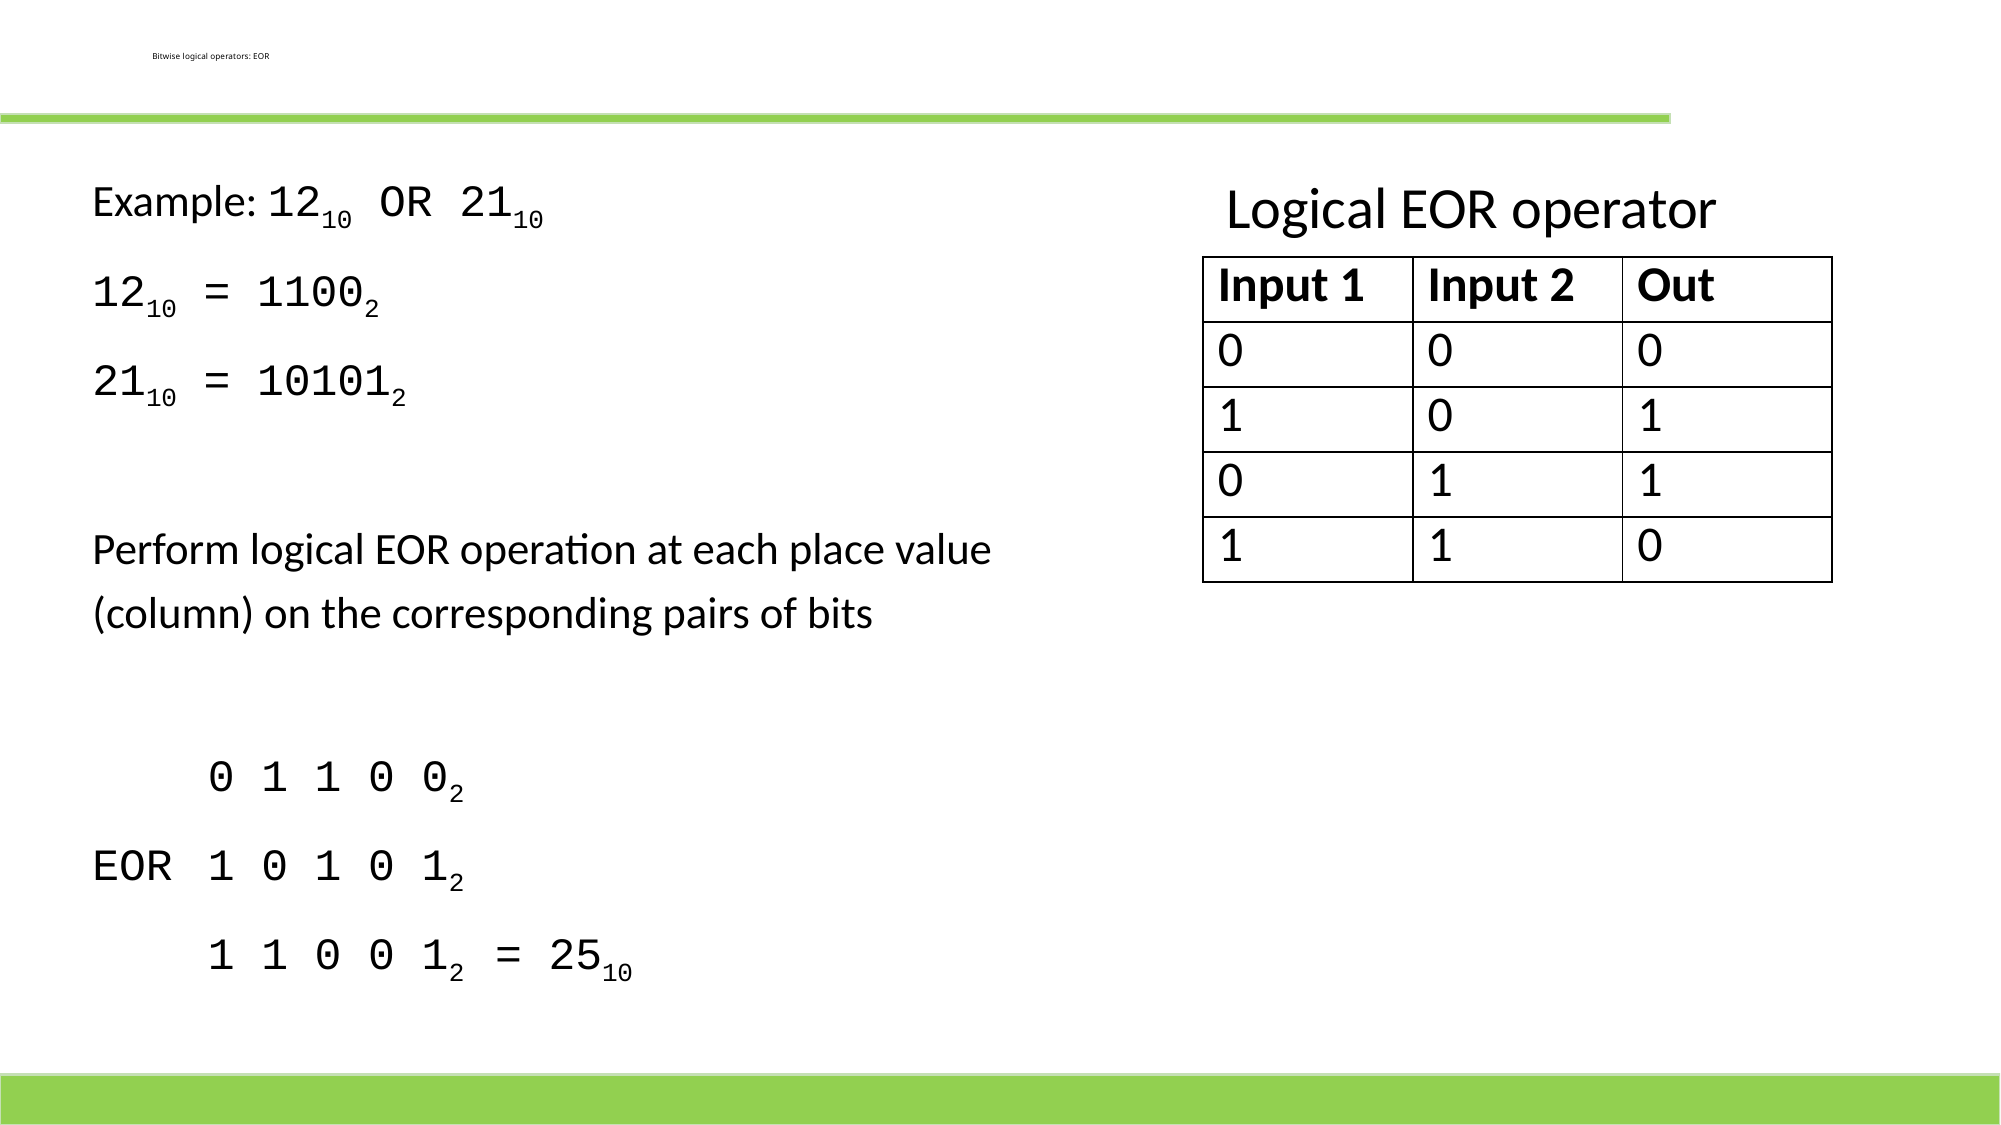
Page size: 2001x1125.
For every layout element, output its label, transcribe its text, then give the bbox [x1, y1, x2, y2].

table_cell 0 [1204, 453, 1412, 516]
table_cell 1 [1414, 453, 1622, 516]
table_cell 1 [1204, 388, 1412, 451]
table_cell 1 [1623, 388, 1831, 451]
table_cell 0 [1204, 323, 1412, 386]
table_header Input 1 [1204, 258, 1412, 321]
title Bitwise logical operators: EOR [137, 44, 1863, 70]
table_cell 0 [1623, 518, 1831, 581]
table_header Input 2 [1414, 258, 1622, 321]
table_cell 0 [1414, 388, 1622, 451]
text_box Logical EOR operator [1211, 162, 1863, 248]
table_cell 1 [1623, 453, 1831, 516]
table_header Out [1623, 258, 1831, 321]
table_cell 0 [1623, 323, 1831, 386]
table_cell 1 [1414, 518, 1622, 581]
table_cell 1 [1204, 518, 1412, 581]
table_cell 0 [1414, 323, 1622, 386]
list Example: 1210 OR 2110 1210 = 11002 2110 = 101012 Perform logical EOR operation at each place value (column) on the corresponding pairs of bits 0 1 1 0 02 EOR 1 0 1 0 12 1 1 0 0 12 = 2510 [77, 152, 1122, 1005]
